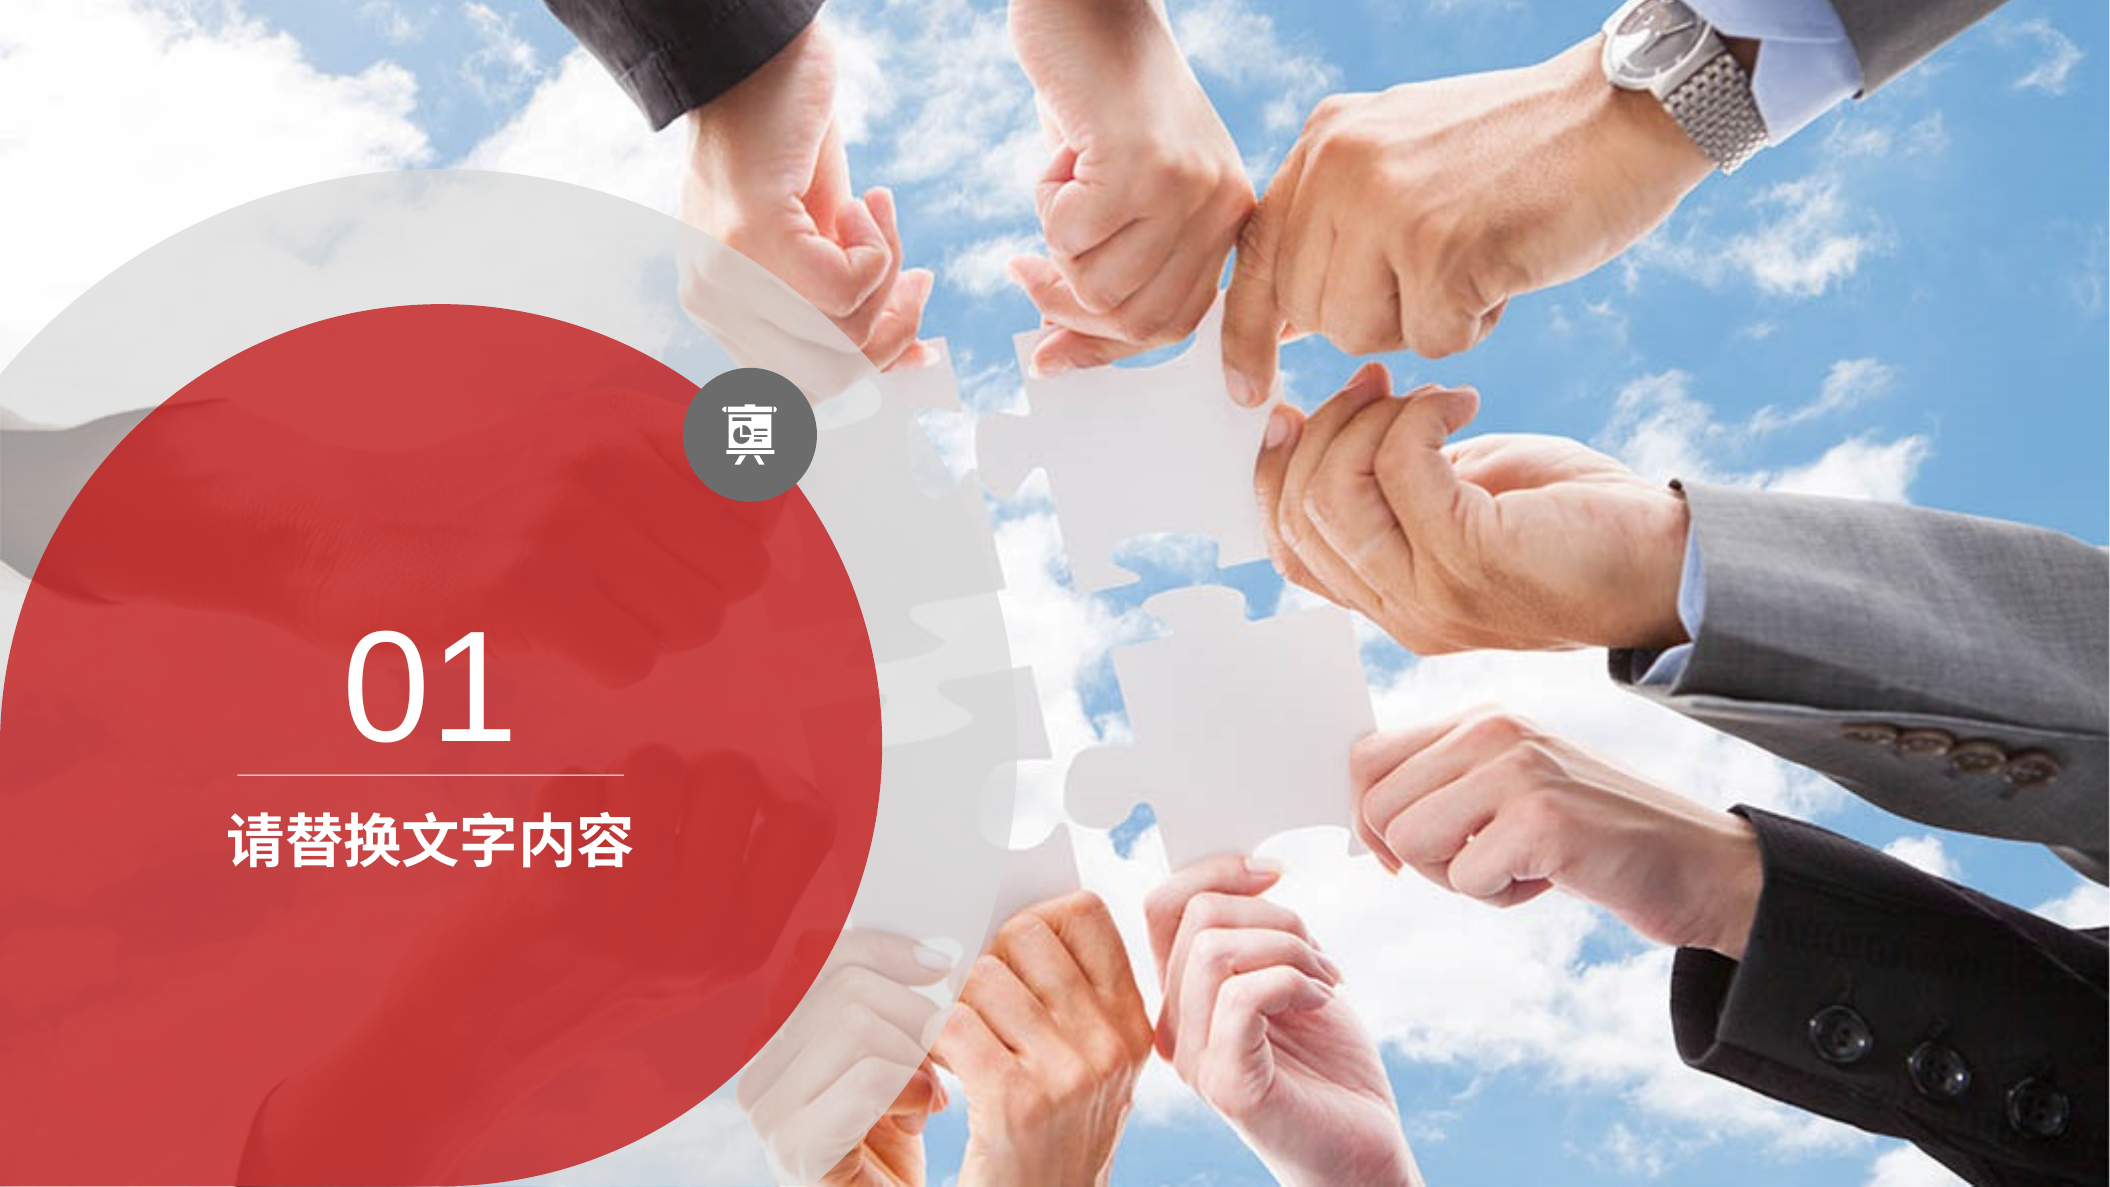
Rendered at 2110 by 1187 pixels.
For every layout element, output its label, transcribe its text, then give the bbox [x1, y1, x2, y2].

text_box 01 [327, 776, 534, 780]
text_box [682, 367, 817, 502]
text_box [0, 304, 883, 1187]
text_box 01 [327, 575, 534, 775]
text_box 请替换文字内容 [158, 804, 704, 875]
text_box [0, 168, 1018, 1187]
text_box [0, 0, 2110, 1187]
